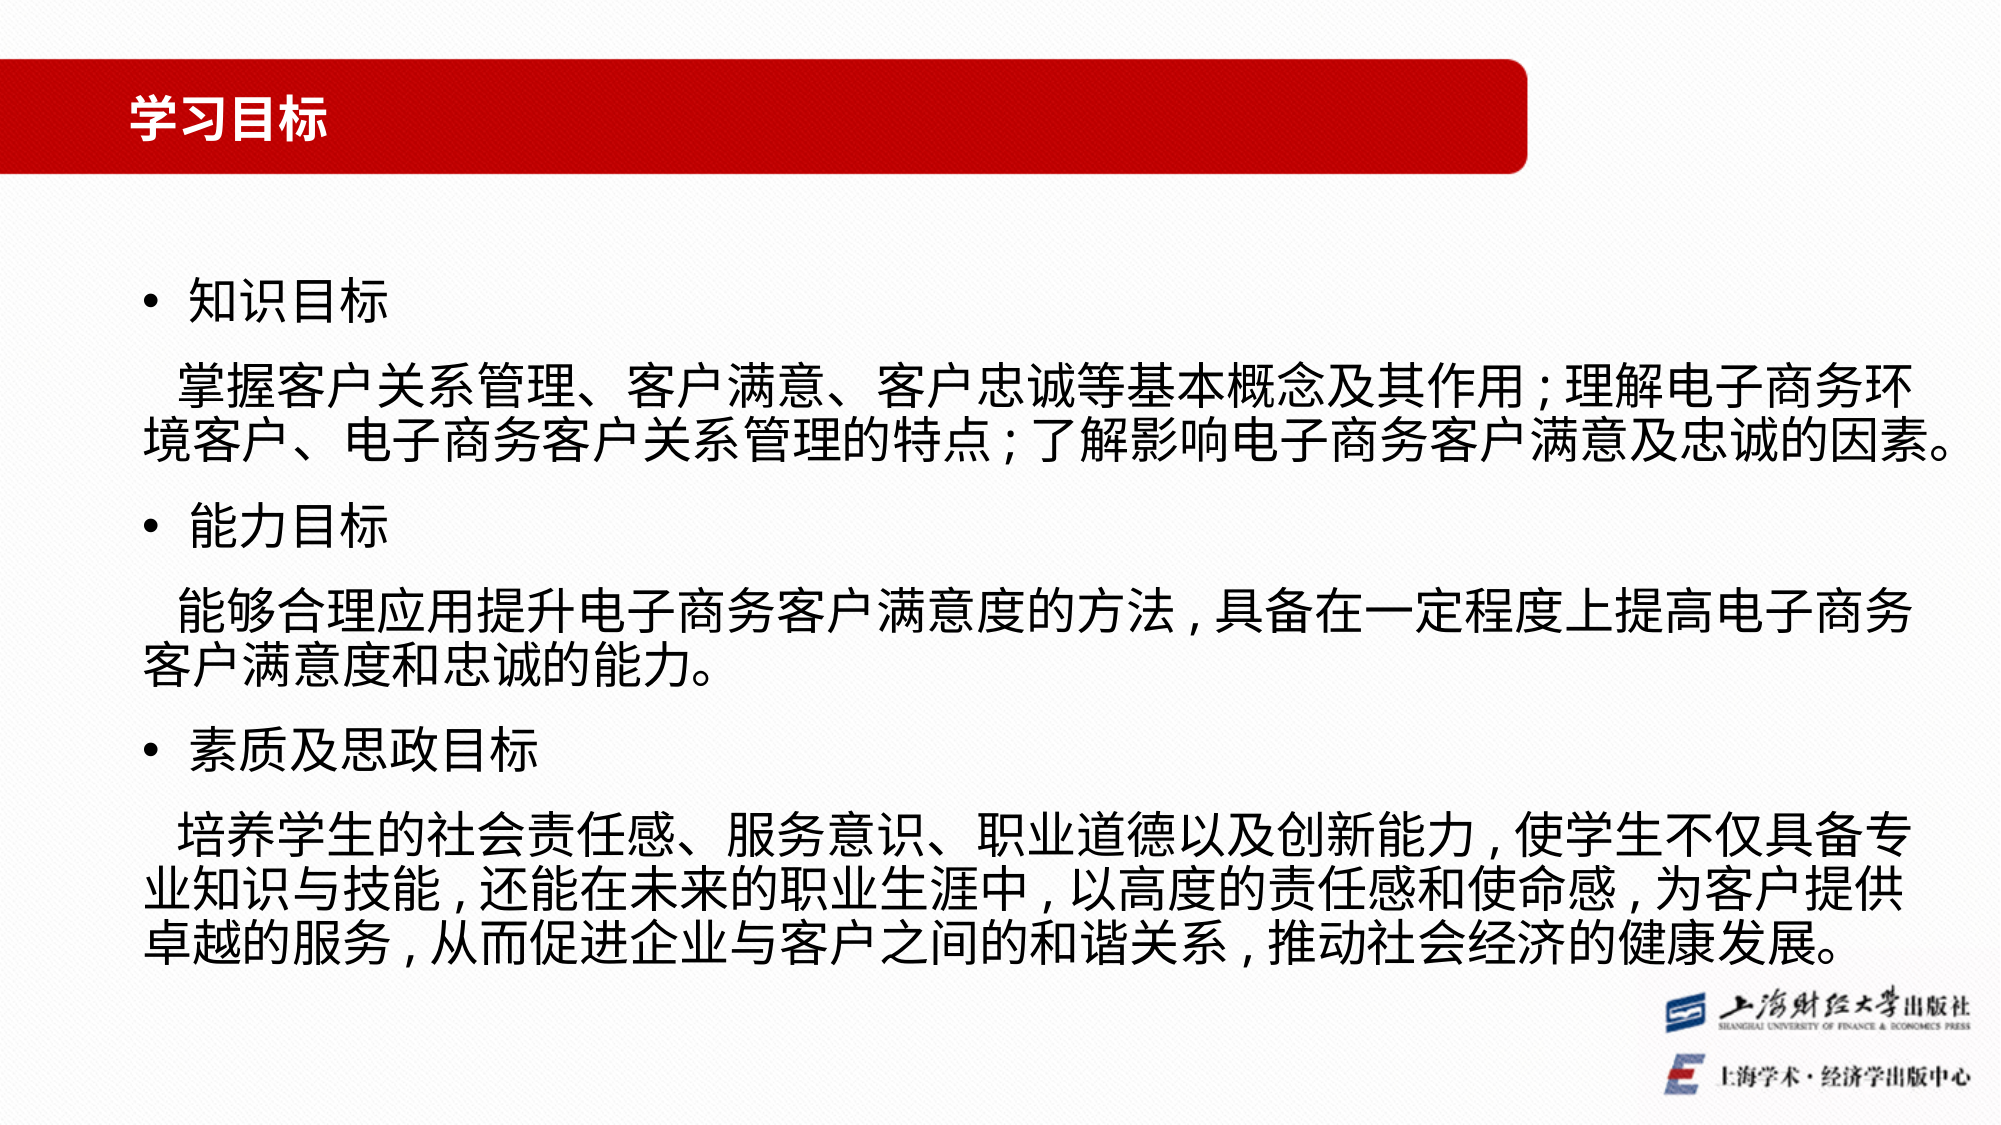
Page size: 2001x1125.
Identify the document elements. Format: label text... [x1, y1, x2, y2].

picture [0, 0, 2001, 1125]
text_box 学习目标 [113, 55, 1754, 179]
text_box 知识目标 掌握客户关系管理、客户满意、客户忠诚等基本概念及其作用;理解电子商务环境客户、电子商务客户关系管理的特点;了解影响电子商务客户满意及忠诚的因素。 能力目标 能够合理应用提升电子商务客户满意度的方法,具备在一定程度上提高电子商务客户满意度和忠诚的能力。 素质及思政目标 培养学生的社会责任感、服务意识、职业道德以及创新能力,使学生不仅具备专业知识与技能,还能在未来的职业生涯中,以高度的责任感和使命感,为客户提供卓越的服务,从而促进企业与客户之间的和谐关系,推动社会经济的健康发展。 [127, 269, 1967, 946]
